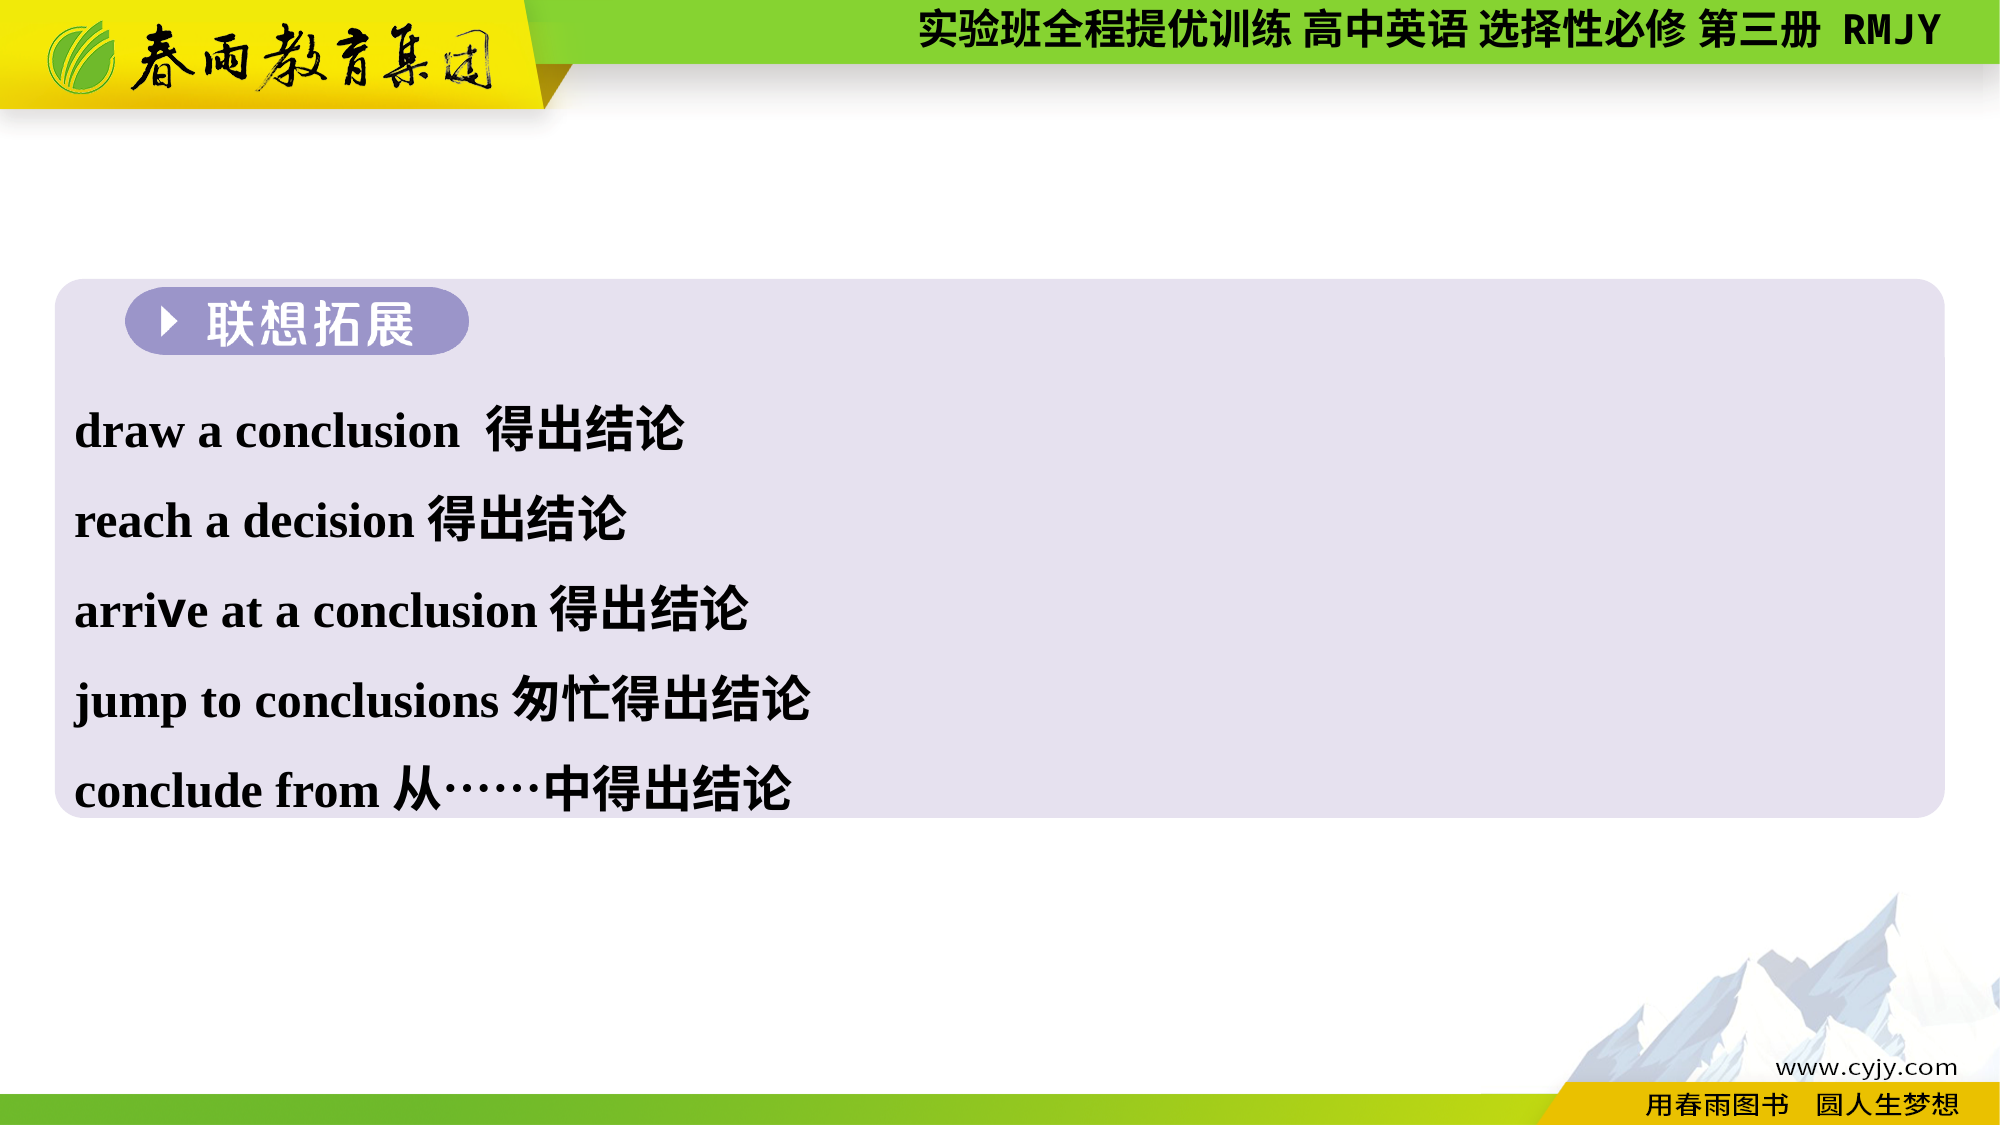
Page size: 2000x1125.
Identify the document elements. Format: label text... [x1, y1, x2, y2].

picture [0, 0, 2000, 1125]
text_box draw a conclusion 得出结论 reach a decision得出结论 arrive at a conclusion得出结论 jump to conclusions匆忙得出结论 conclude from从……中得出结论 [59, 359, 1944, 825]
text_box [54, 278, 1945, 805]
